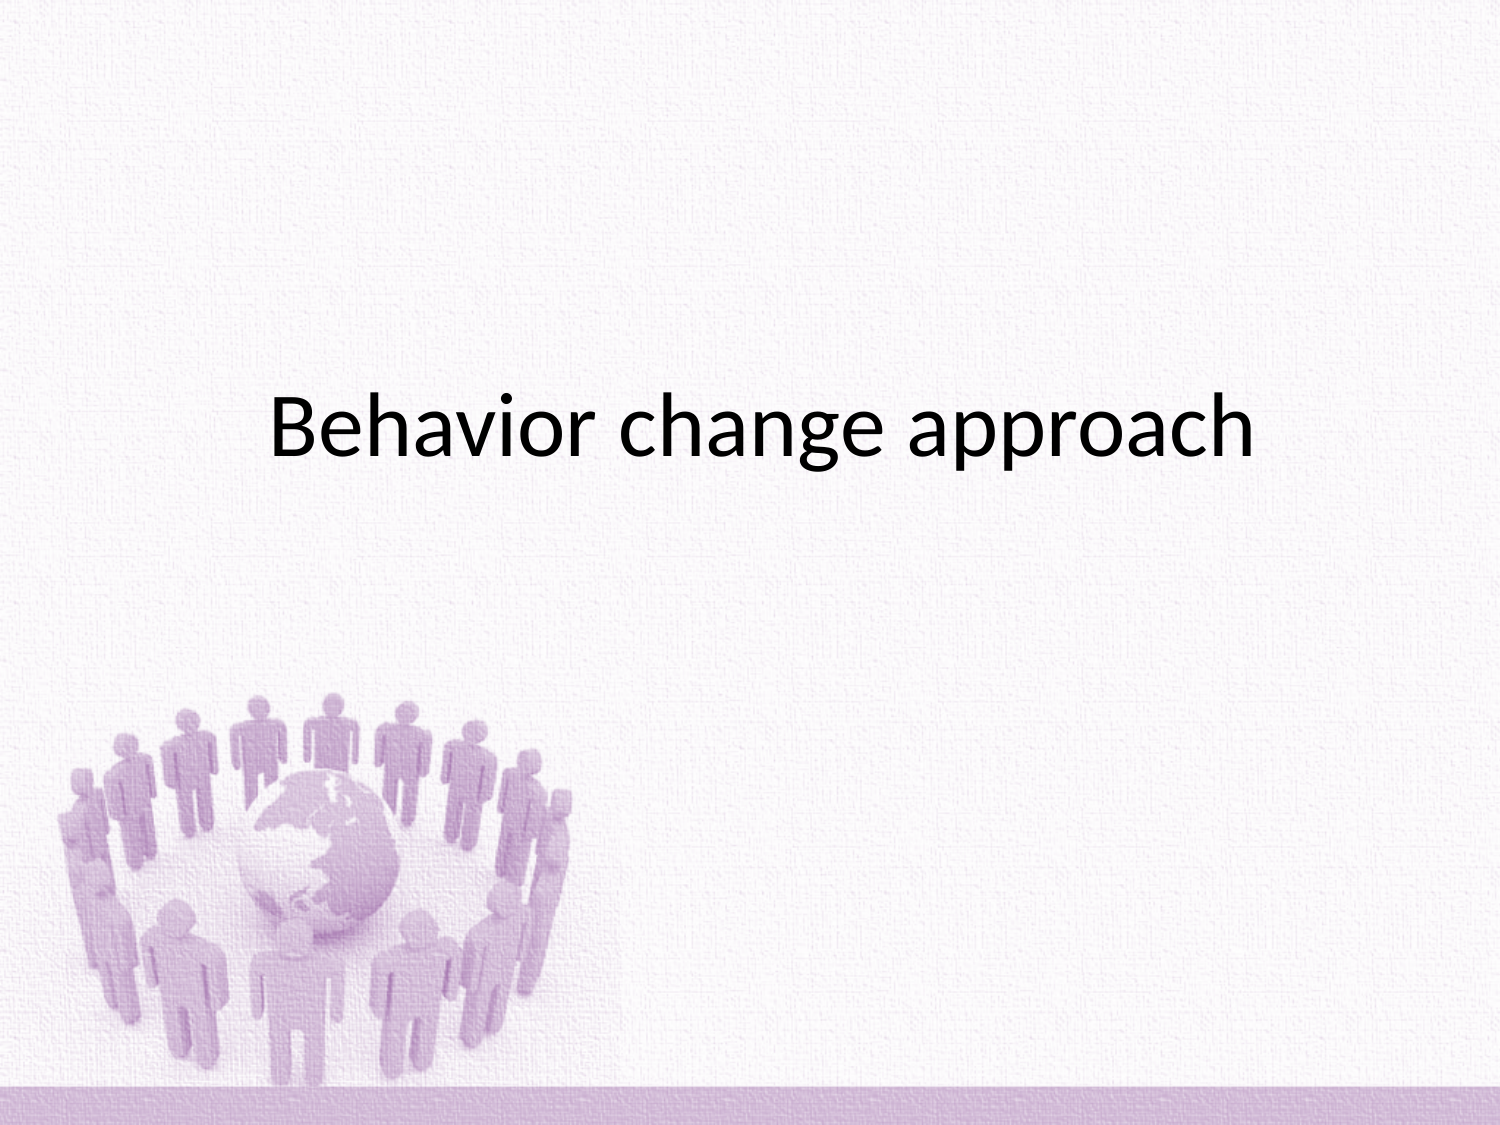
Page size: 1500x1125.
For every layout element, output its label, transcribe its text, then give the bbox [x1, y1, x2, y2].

title Behavior change approach [88, 326, 1439, 514]
